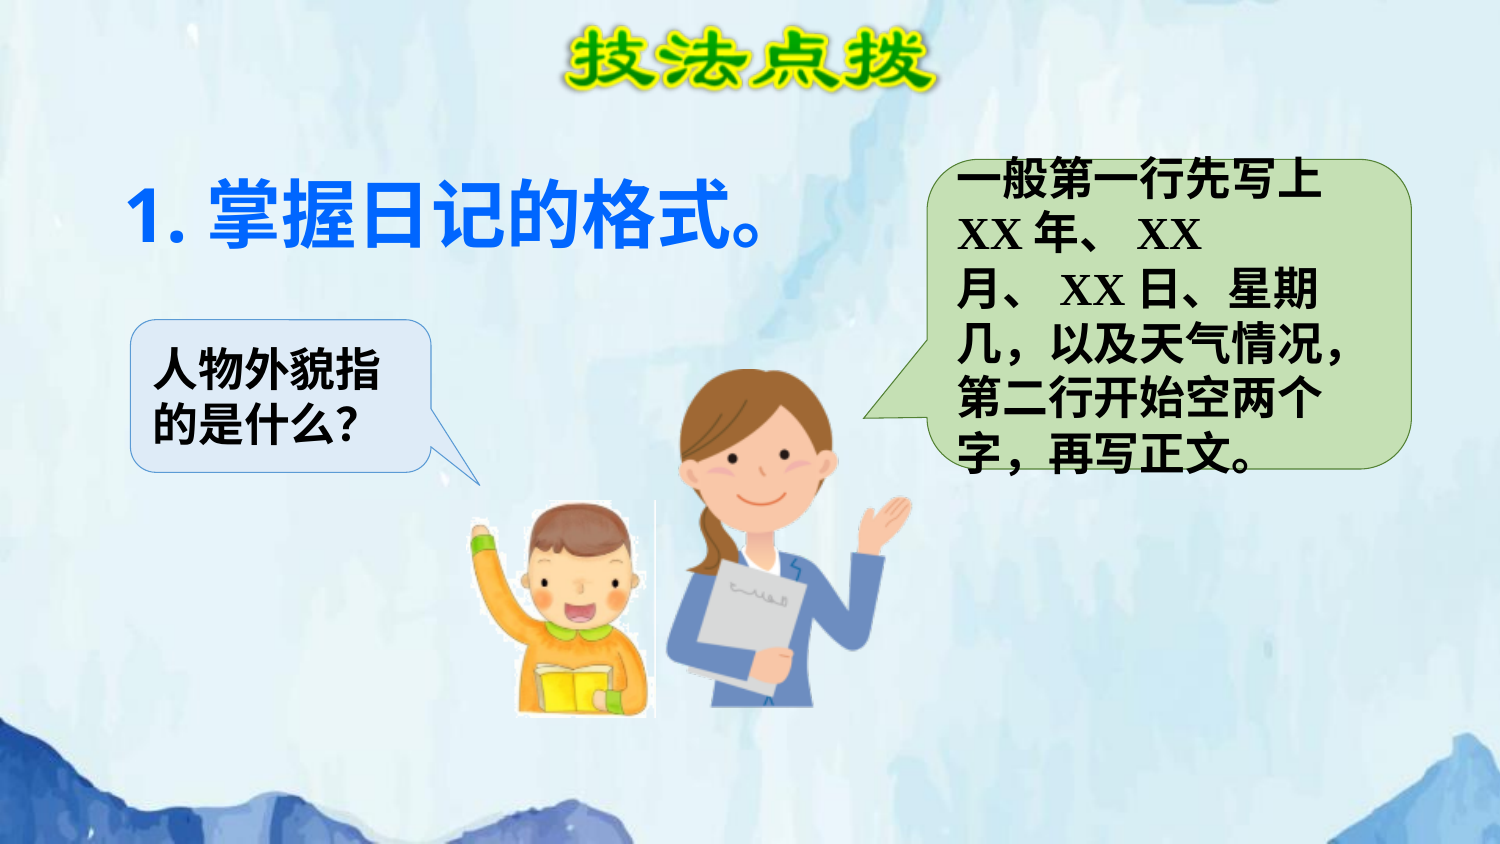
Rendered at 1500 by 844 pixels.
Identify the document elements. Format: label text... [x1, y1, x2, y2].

text_box 1.掌握日记的格式。 [89, 114, 1367, 265]
picture [0, 0, 1500, 844]
text_box 一般第一行先写上XX年、XX月、XX日、星期几，以及天气情况，第二行开始空两个字，再写正文。 [902, 158, 1412, 470]
text_box 人物外貌指的是什么？ [129, 319, 481, 486]
